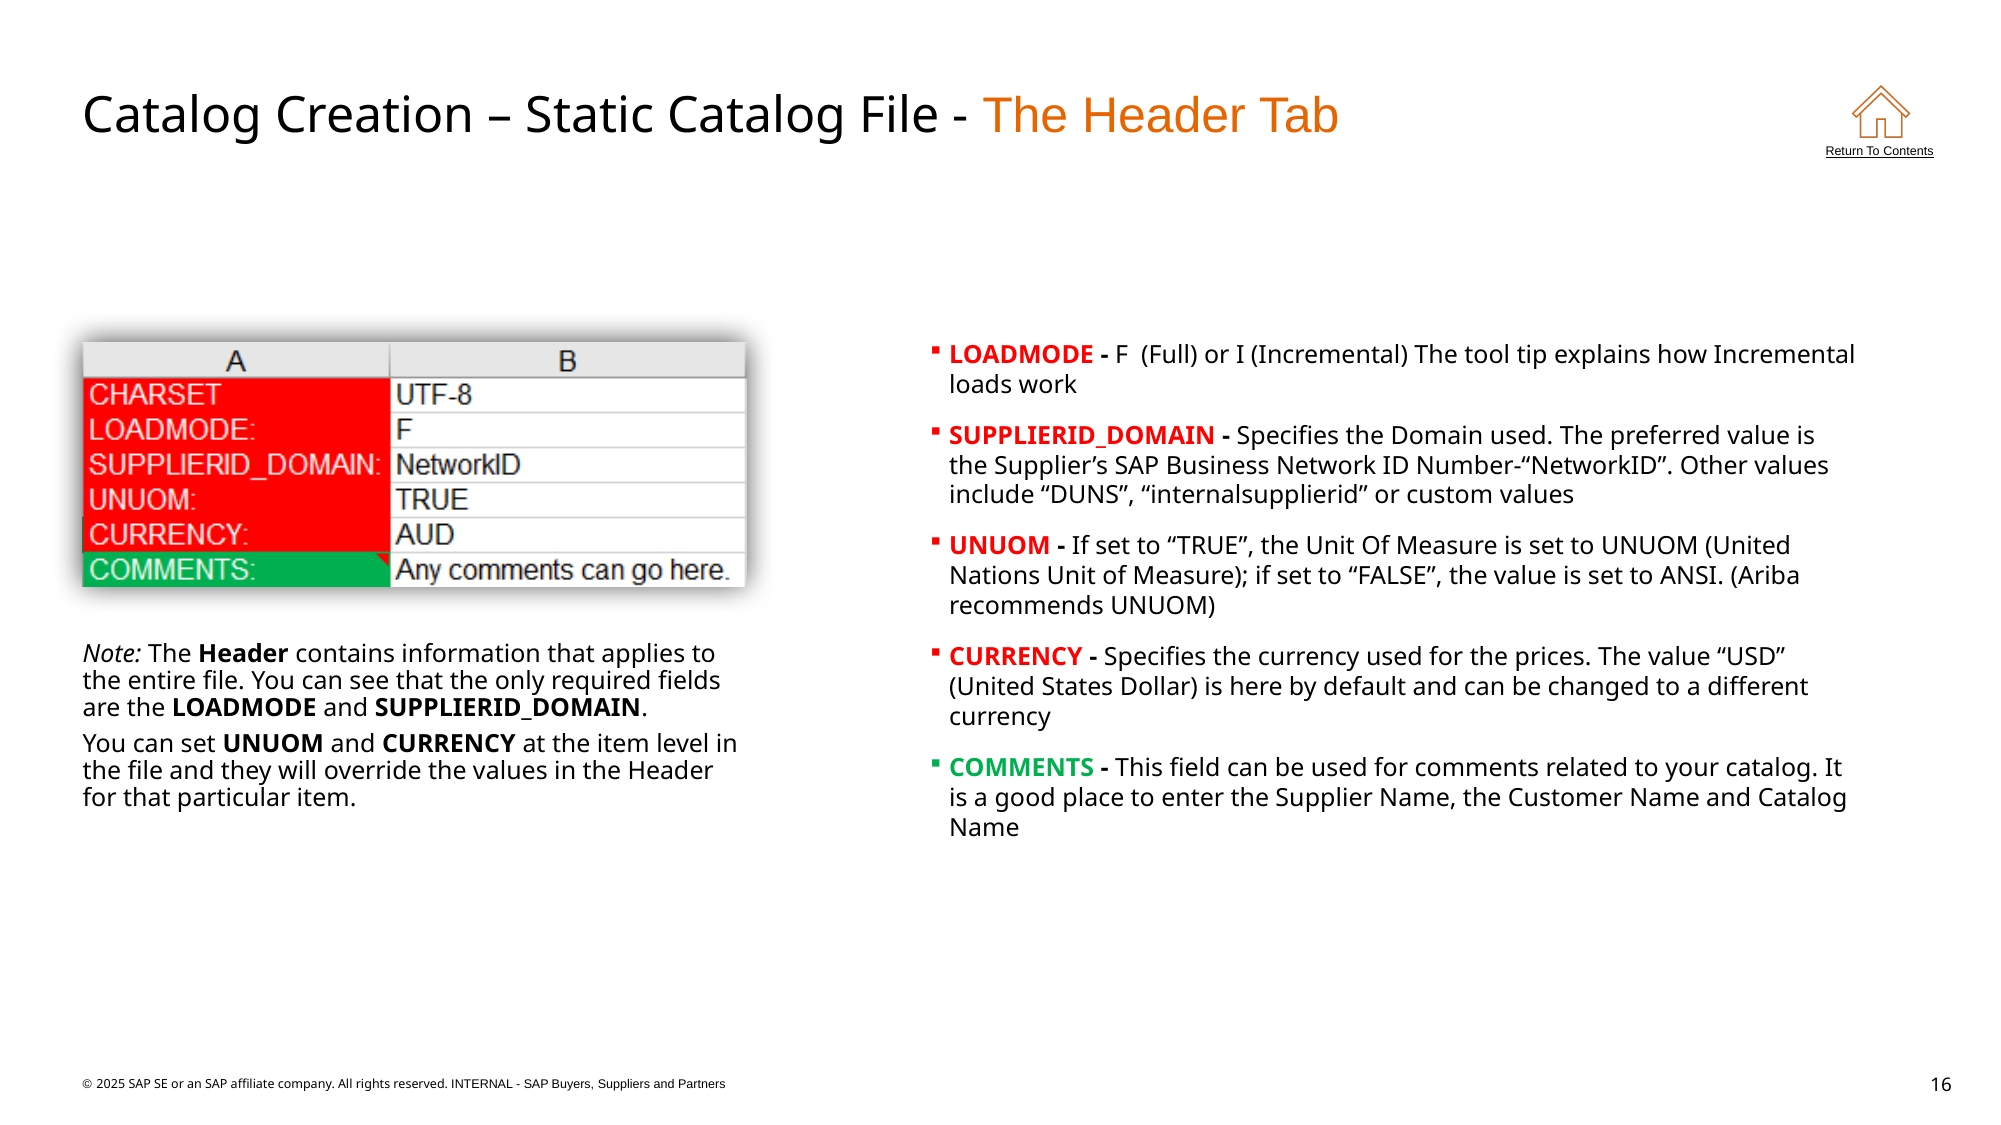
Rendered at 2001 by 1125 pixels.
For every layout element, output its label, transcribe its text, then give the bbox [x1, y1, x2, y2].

title Catalog Creation – Static Catalog File - The Header Tab [82, 82, 1758, 144]
picture [1847, 76, 1915, 145]
text_box Note: The Header contains information that applies to the entire file. You can see that the only required fields are the LOADMODE and SUPPLIERID_DOMAIN. You can set UNUOM and CURRENCY at the item level in the file and they will override the values in the Header for that particular item. [82, 640, 747, 884]
picture [82, 341, 748, 587]
text_box LOADMODE - F (Full) or I (Incremental) The tool tip explains how Incremental loads work SUPPLIERID_DOMAIN - Specifies the Domain used. The preferred value is the Supplier’s SAP Business Network ID Number-“NetworkID”. Other values include “DUNS”, “internalsupplierid” or custom values UNUOM - If set to “TRUE”, the Unit Of Measure is set to UNUOM (United Nations Unit of Measure); if set to “FALSE”, the value is set to ANSI. (Ariba recommends UNUOM) CURRENCY - Specifies the currency used for the prices. The value “USD” (United States Dollar) is here by default and can be changed to a different currency COMMENTS - This field can be used for comments related to your catalog. It is a good place to enter the Supplier Name, the Customer Name and Catalog Name [915, 331, 1876, 849]
